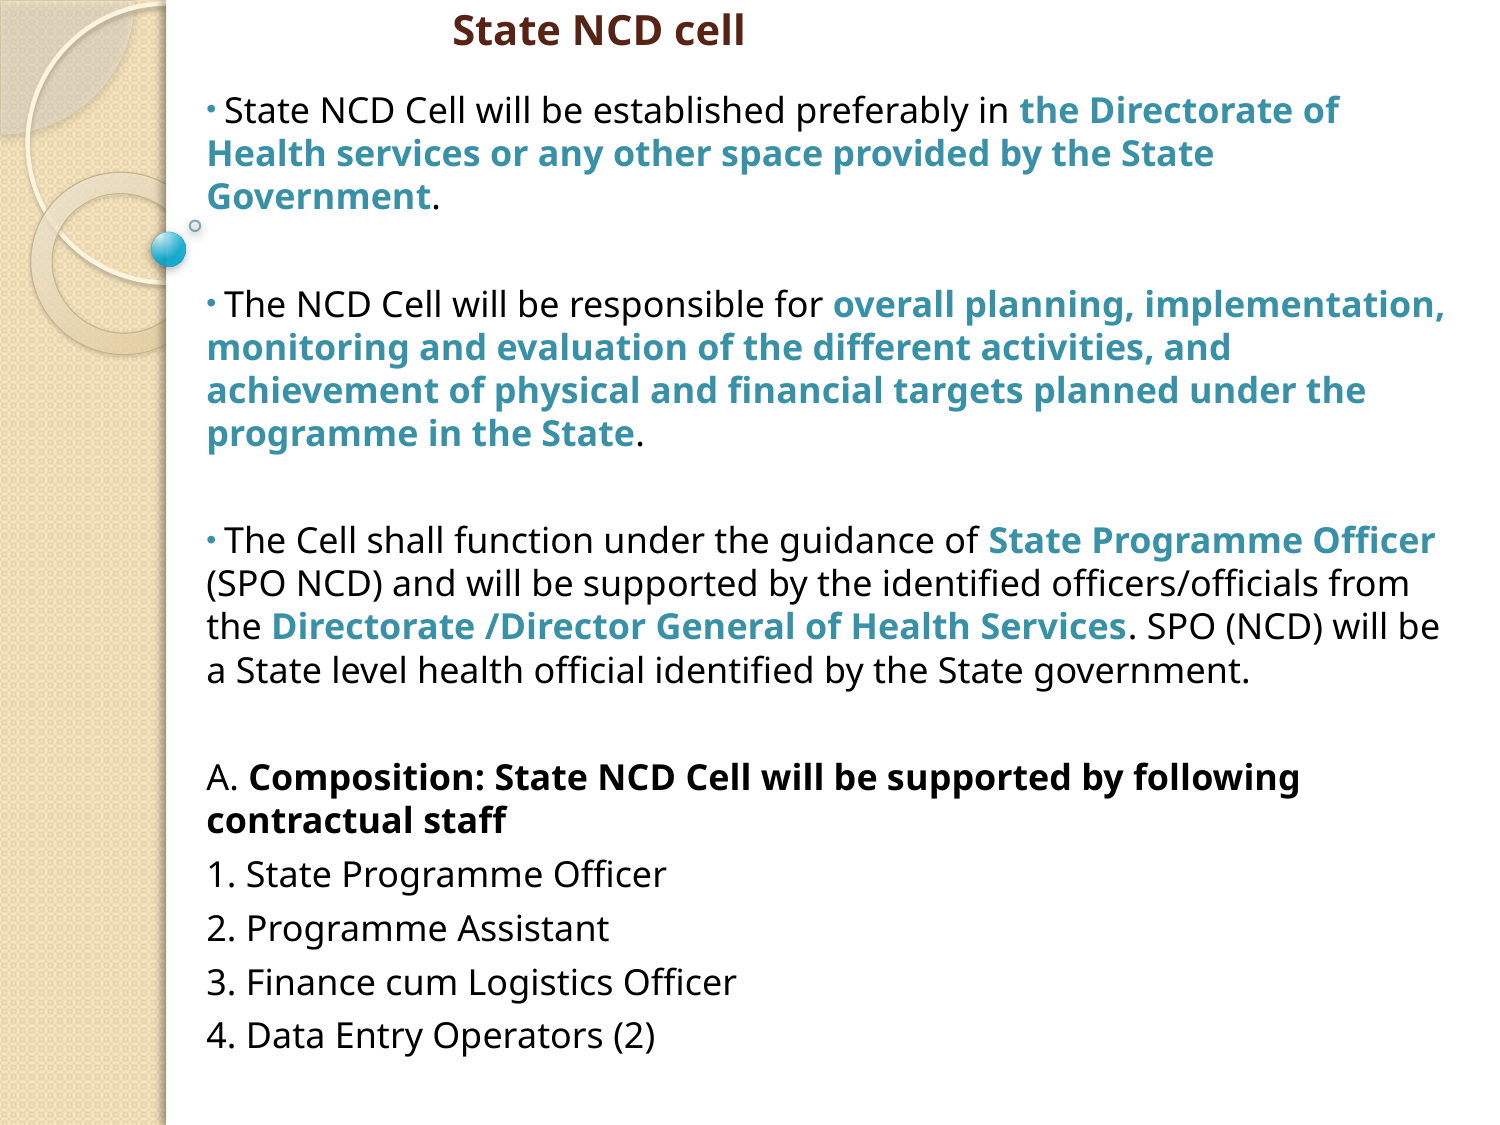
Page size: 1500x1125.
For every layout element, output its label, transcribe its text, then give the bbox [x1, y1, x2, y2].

title State NCD cell [112, 37, 1388, 113]
subtitle State NCD Cell will be established preferably in the Directorate of Health services or any other space provided by the State Government. The NCD Cell will be responsible for overall planning, implementation, monitoring and evaluation of the different activities, and achievement of physical and financial targets planned under the programme in the State. The Cell shall function under the guidance of State Programme Officer (SPO NCD) and will be supported by the identified officers/officials from the Directorate /Director General of Health Services. SPO (NCD) will be a State level health official identified by the State government. A. Composition: State NCD Cell will be supported by following contractual staff 1. State Programme Officer 2. Programme Assistant 3. Finance cum Logistics Officer 4. Data Entry Operators (2) [187, 87, 1463, 1075]
